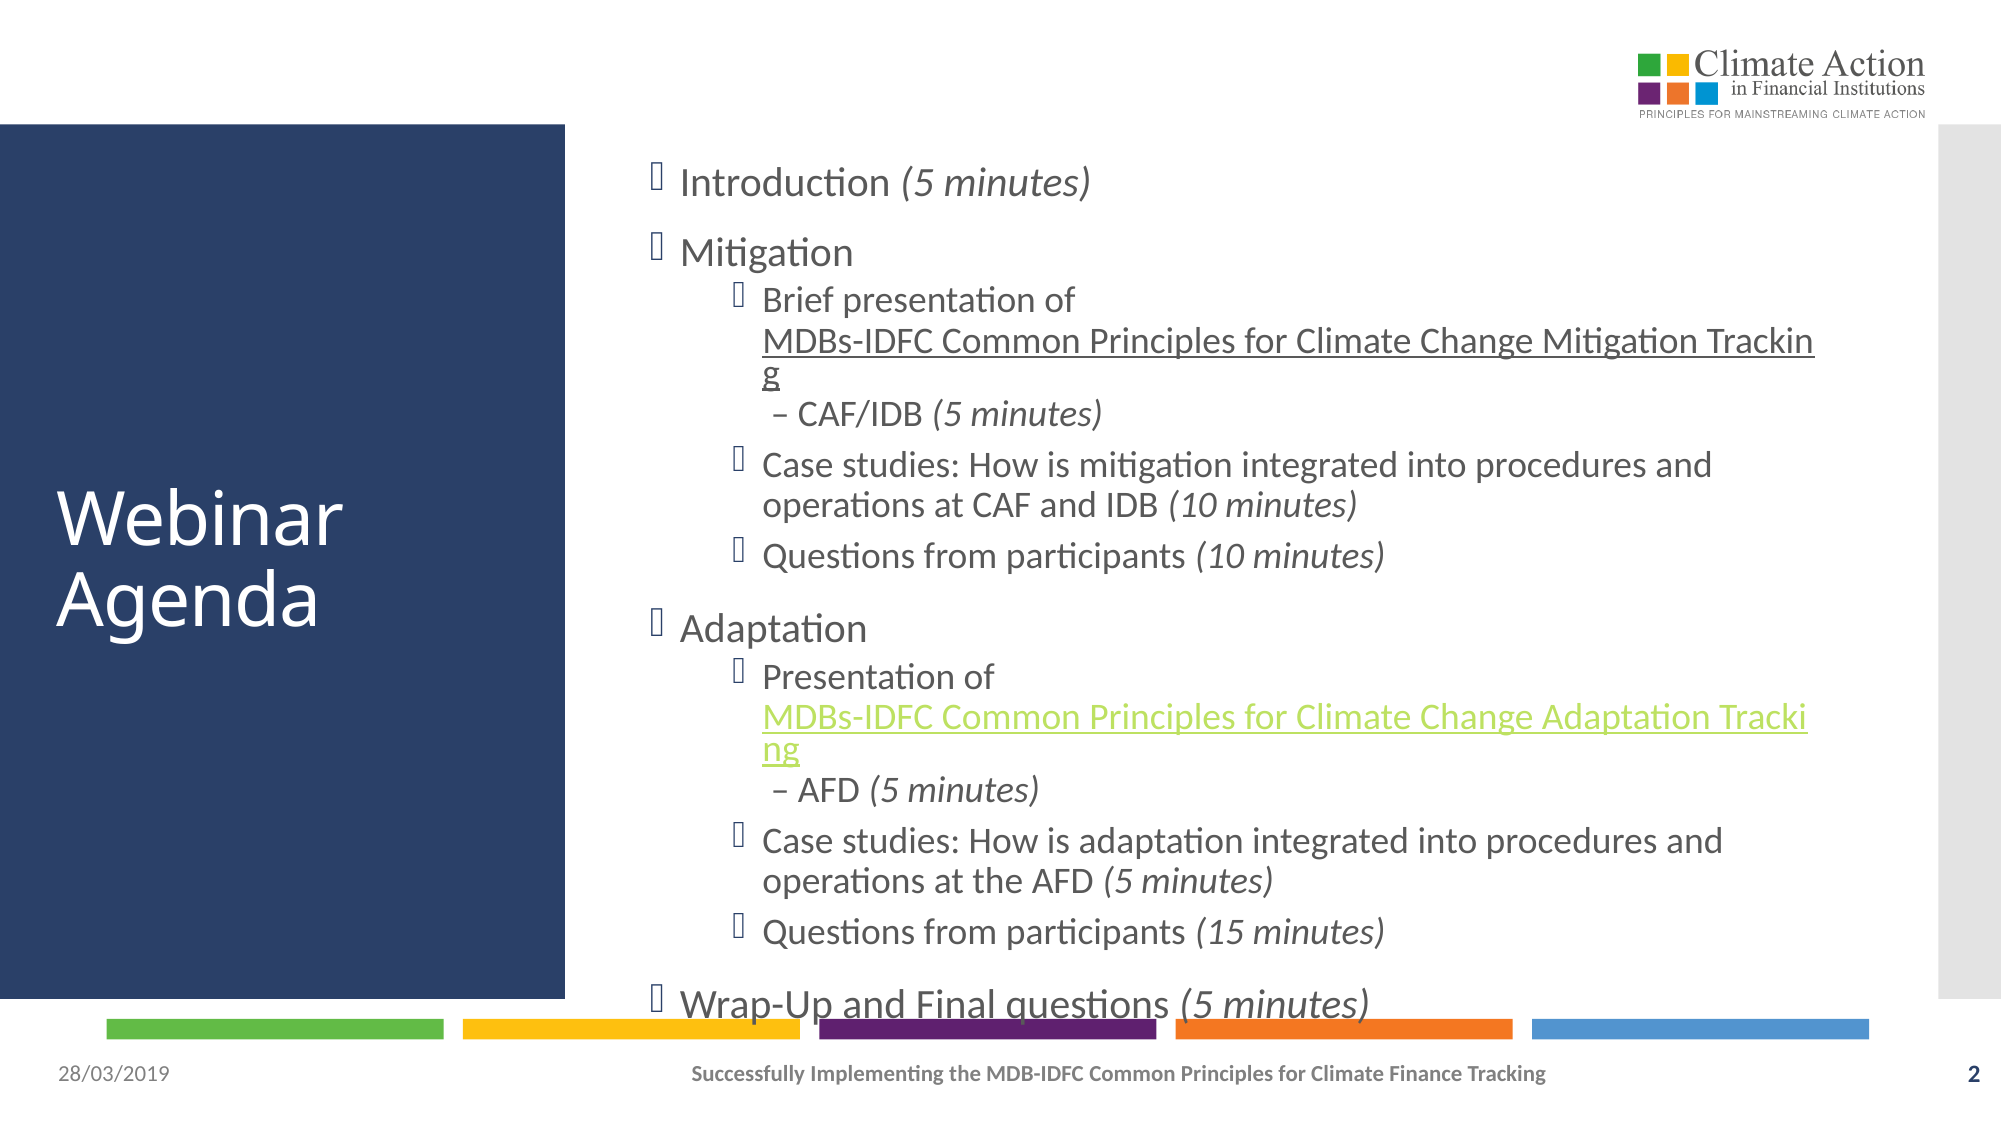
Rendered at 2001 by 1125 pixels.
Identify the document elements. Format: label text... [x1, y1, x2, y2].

list Introduction (5 minutes) Mitigation Brief presentation of MDBs-IDFC Common Principles for Climate Change Mitigation Tracking – CAF/IDB (5 minutes) Case studies: How is mitigation integrated into procedures and operations at CAF and IDB (10 minutes) Questions from participants (10 minutes) Adaptation Presentation of MDBs-IDFC Common Principles for Climate Change Adaptation Tracking – AFD (5 minutes) Case studies: How is adaptation integrated into procedures and operations at the AFD (5 minutes) Questions from participants (15 minutes) Wrap-Up and Final questions (5 minutes) [634, 141, 1835, 982]
footer Successfully Implementing the MDB-IDFC Common Principles for Climate Finance Tracking [634, 1042, 1605, 1103]
slide_number 2 [1744, 1042, 1996, 1103]
text_box [1294, 509, 1325, 571]
title Webinar Agenda [41, 184, 525, 940]
picture [1634, 46, 1937, 126]
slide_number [43, 1042, 493, 1103]
